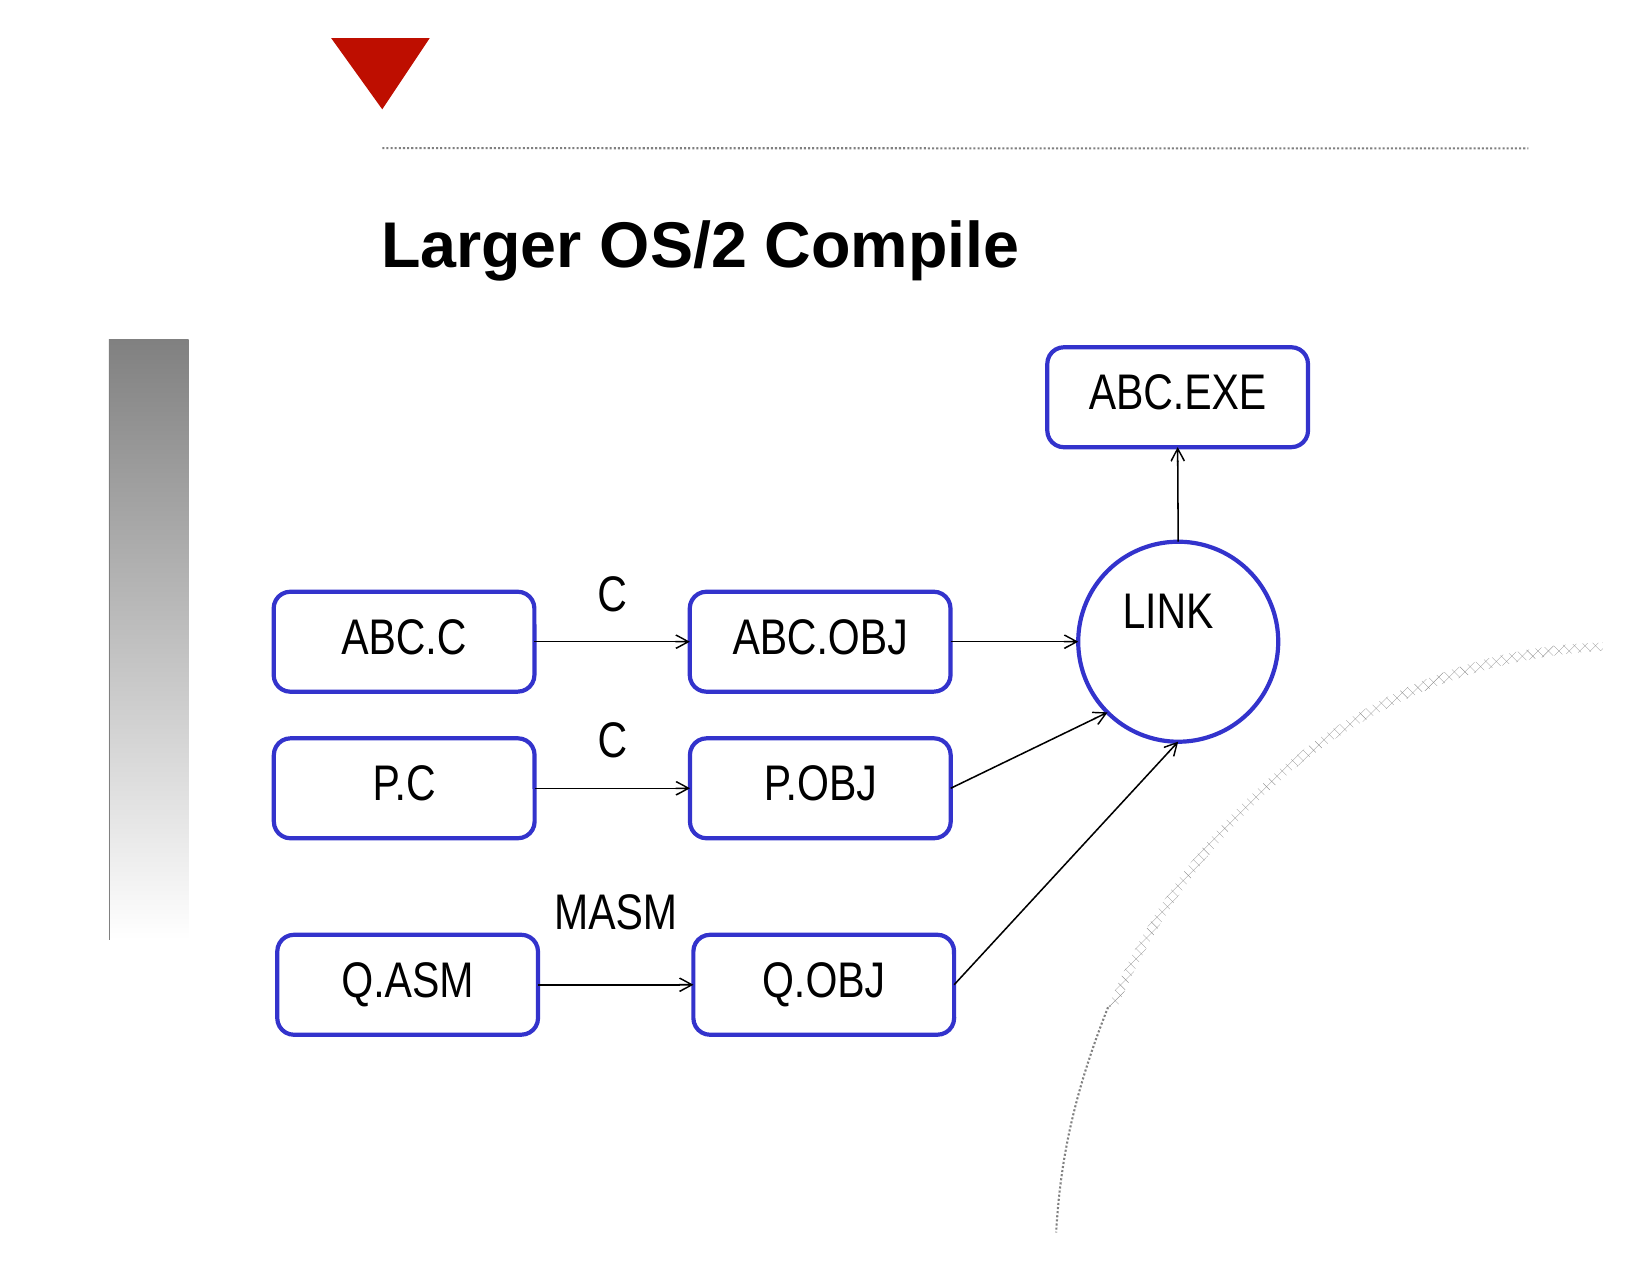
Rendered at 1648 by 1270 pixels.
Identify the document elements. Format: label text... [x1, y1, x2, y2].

text_box ABC.C [271, 589, 537, 694]
text_box C [582, 700, 642, 776]
text_box C [582, 553, 642, 629]
text_box MASM [539, 871, 693, 947]
text_box Larger OS/2 Compile [381, 202, 1533, 280]
text_box Q.OBJ [691, 932, 957, 1037]
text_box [954, 741, 1179, 985]
text_box LINK [1076, 539, 1281, 744]
text_box P.OBJ [687, 736, 948, 841]
text_box ABC.OBJ [687, 589, 953, 694]
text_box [950, 712, 1108, 743]
text_box ABC.EXE [1045, 345, 1311, 450]
text_box Q.ASM [275, 932, 541, 1037]
text_box P.C [271, 736, 537, 841]
